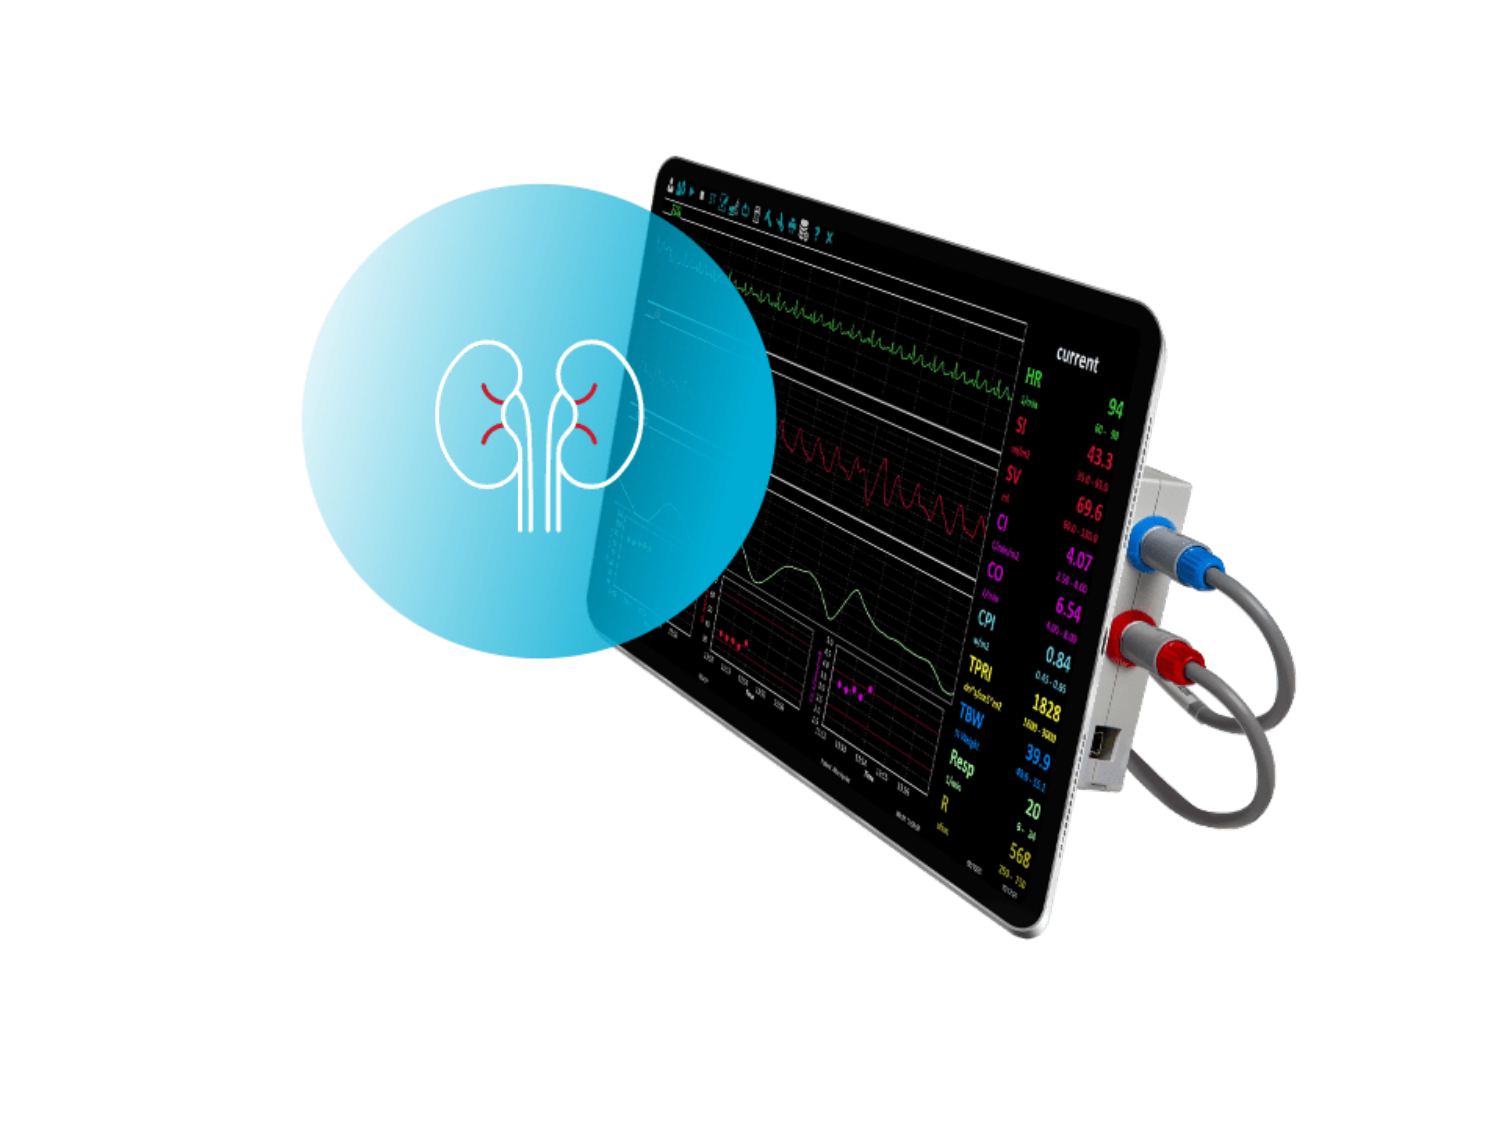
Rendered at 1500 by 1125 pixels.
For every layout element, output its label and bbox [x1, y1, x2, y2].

picture [249, 114, 1327, 992]
